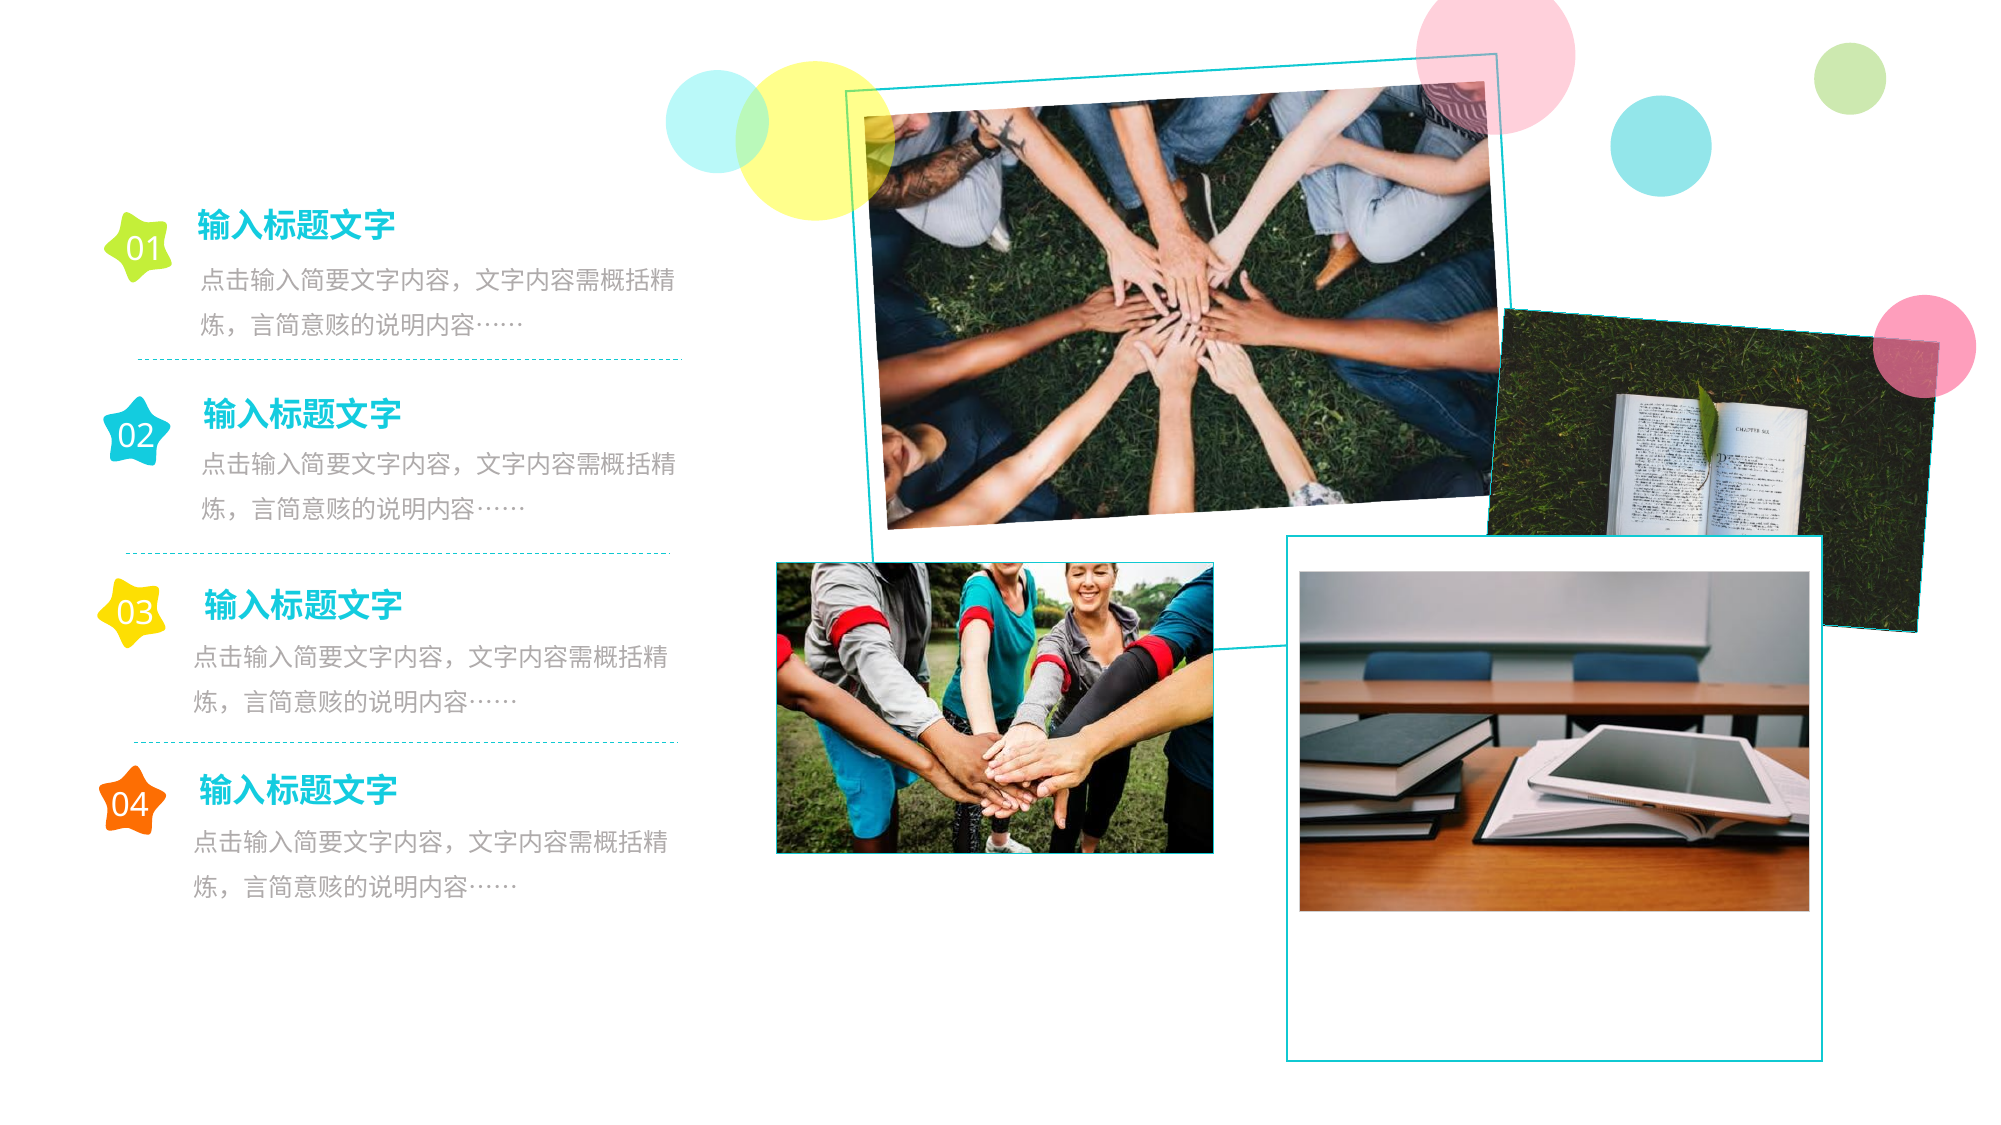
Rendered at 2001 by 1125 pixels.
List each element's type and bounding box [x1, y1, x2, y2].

text_box [1813, 41, 1888, 116]
text_box [104, 196, 694, 360]
text_box [1414, 0, 1577, 134]
text_box [861, 72, 1514, 651]
text_box [664, 69, 770, 175]
text_box [1287, 536, 1822, 1062]
text_box [96, 761, 687, 911]
picture [1492, 310, 1935, 633]
text_box [102, 385, 695, 553]
text_box [1609, 94, 1713, 198]
text_box [739, 60, 861, 222]
text_box [1877, 293, 1978, 399]
picture [776, 562, 1215, 854]
text_box [97, 575, 687, 743]
